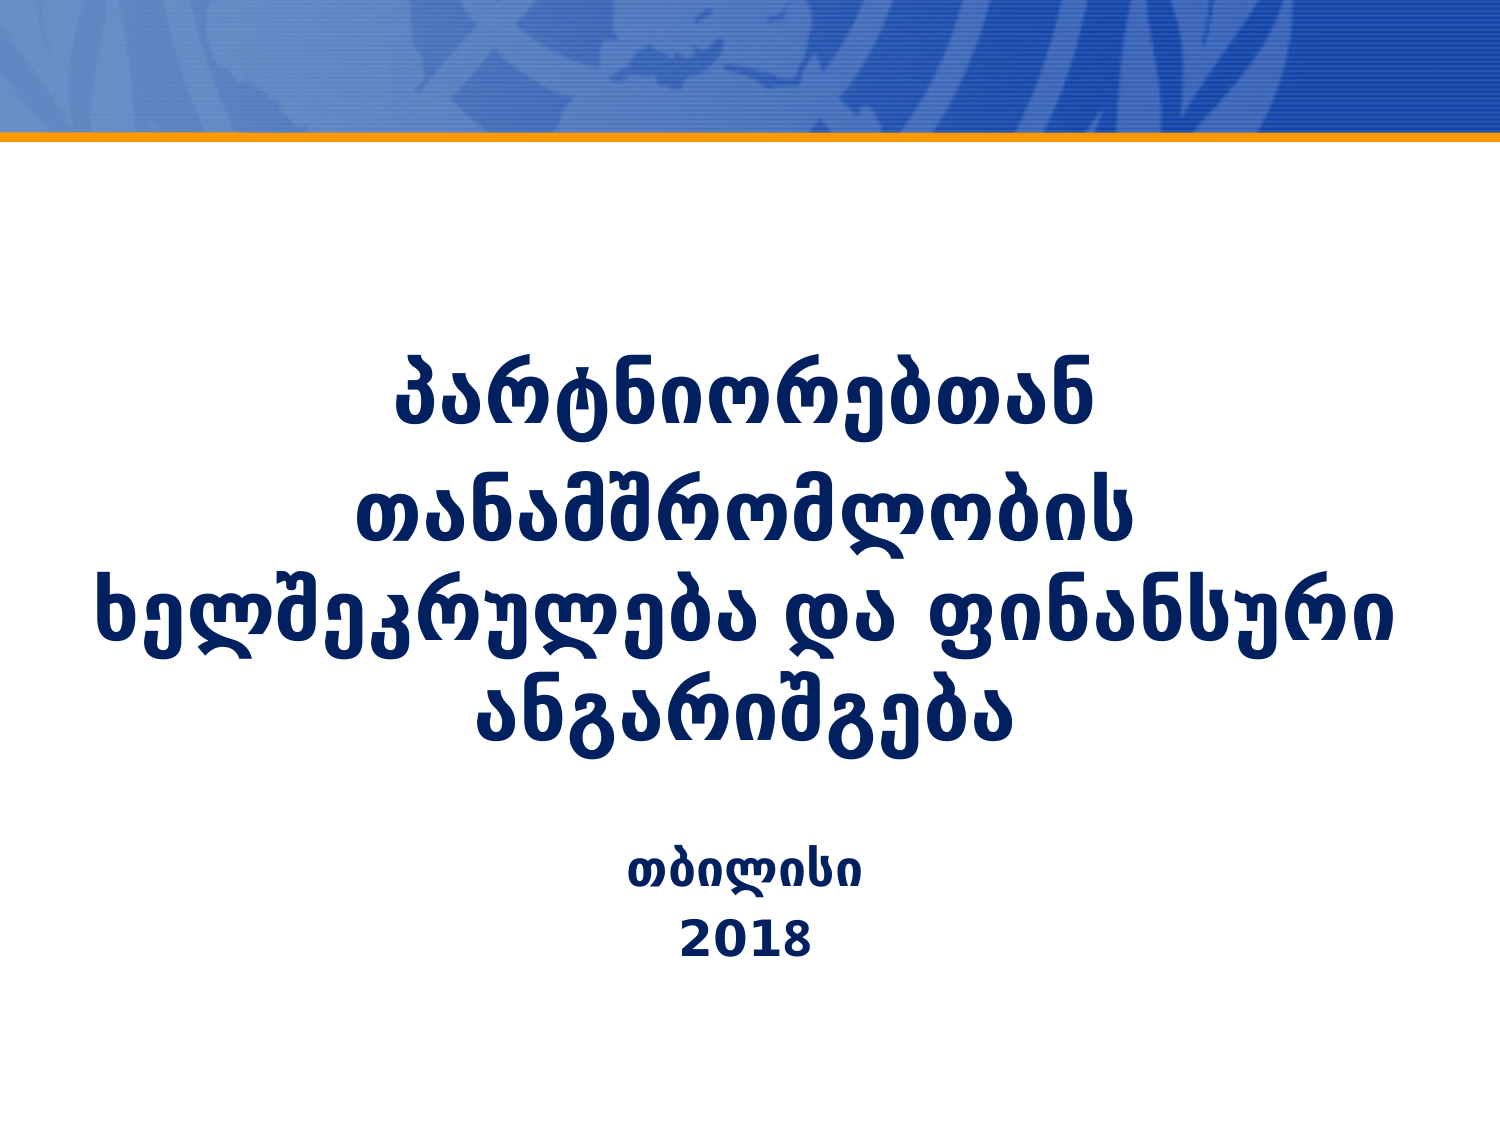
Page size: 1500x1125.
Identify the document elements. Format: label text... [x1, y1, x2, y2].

picture [0, 0, 1500, 132]
list პარტნიორებთან თანამშრომლობის ხელშეკრულება და ფინანსური ანგარიშგება თბილისი 2018 [70, 206, 1421, 1034]
